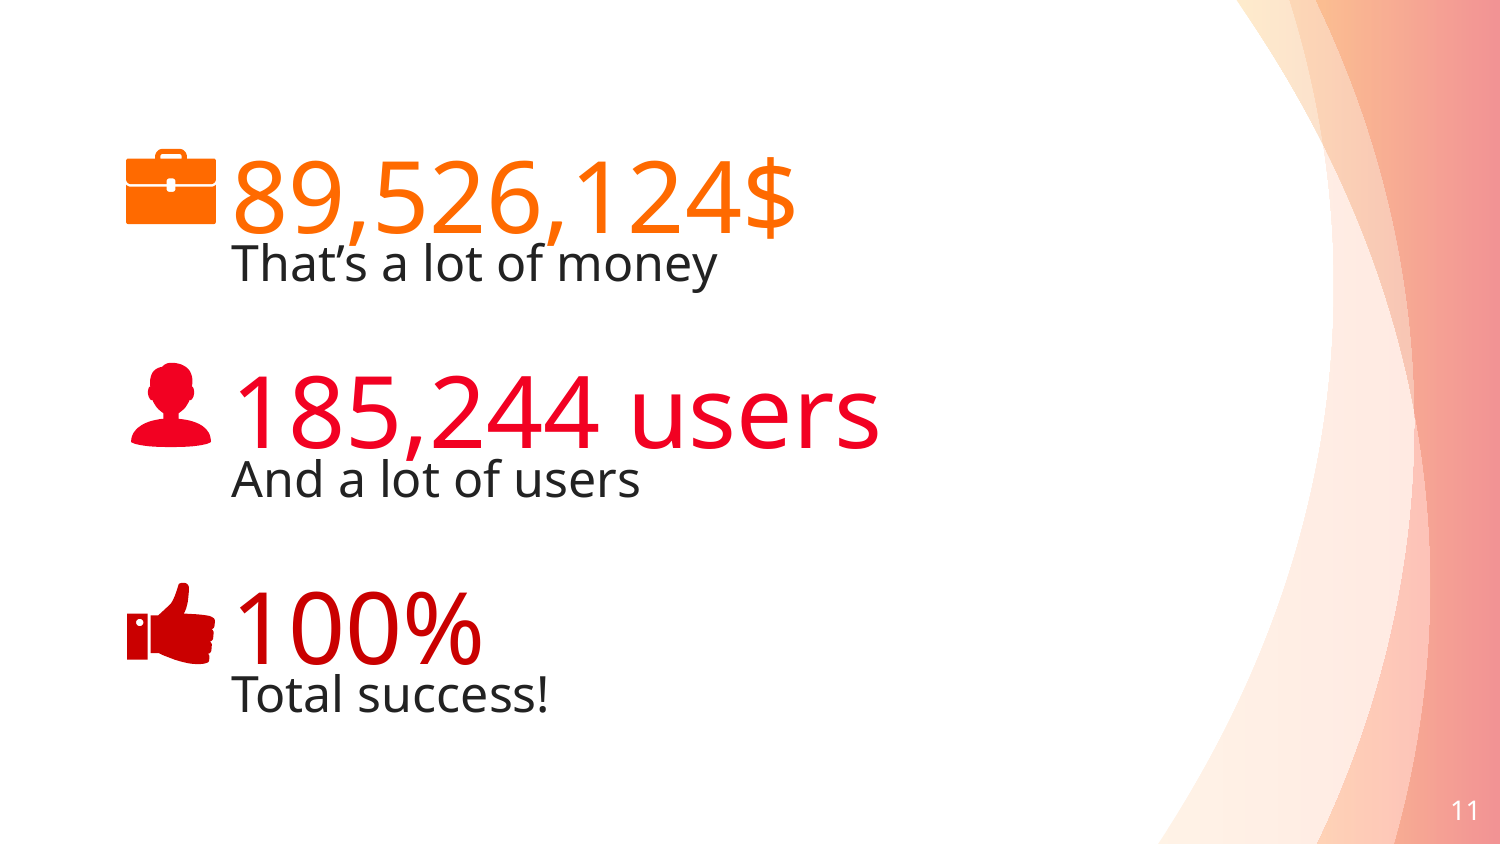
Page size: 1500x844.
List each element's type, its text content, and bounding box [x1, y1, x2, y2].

title 185,244 users [231, 321, 1160, 447]
text_box [131, 362, 212, 448]
slide_number ‹#› [1391, 779, 1482, 844]
title 89,526,124$ [231, 106, 1160, 231]
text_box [126, 582, 216, 665]
subtitle That’s a lot of money [231, 231, 1160, 308]
subtitle Total success! [231, 662, 1160, 739]
subtitle And a lot of users [231, 447, 1160, 524]
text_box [125, 148, 217, 225]
title 100% [231, 537, 1160, 662]
